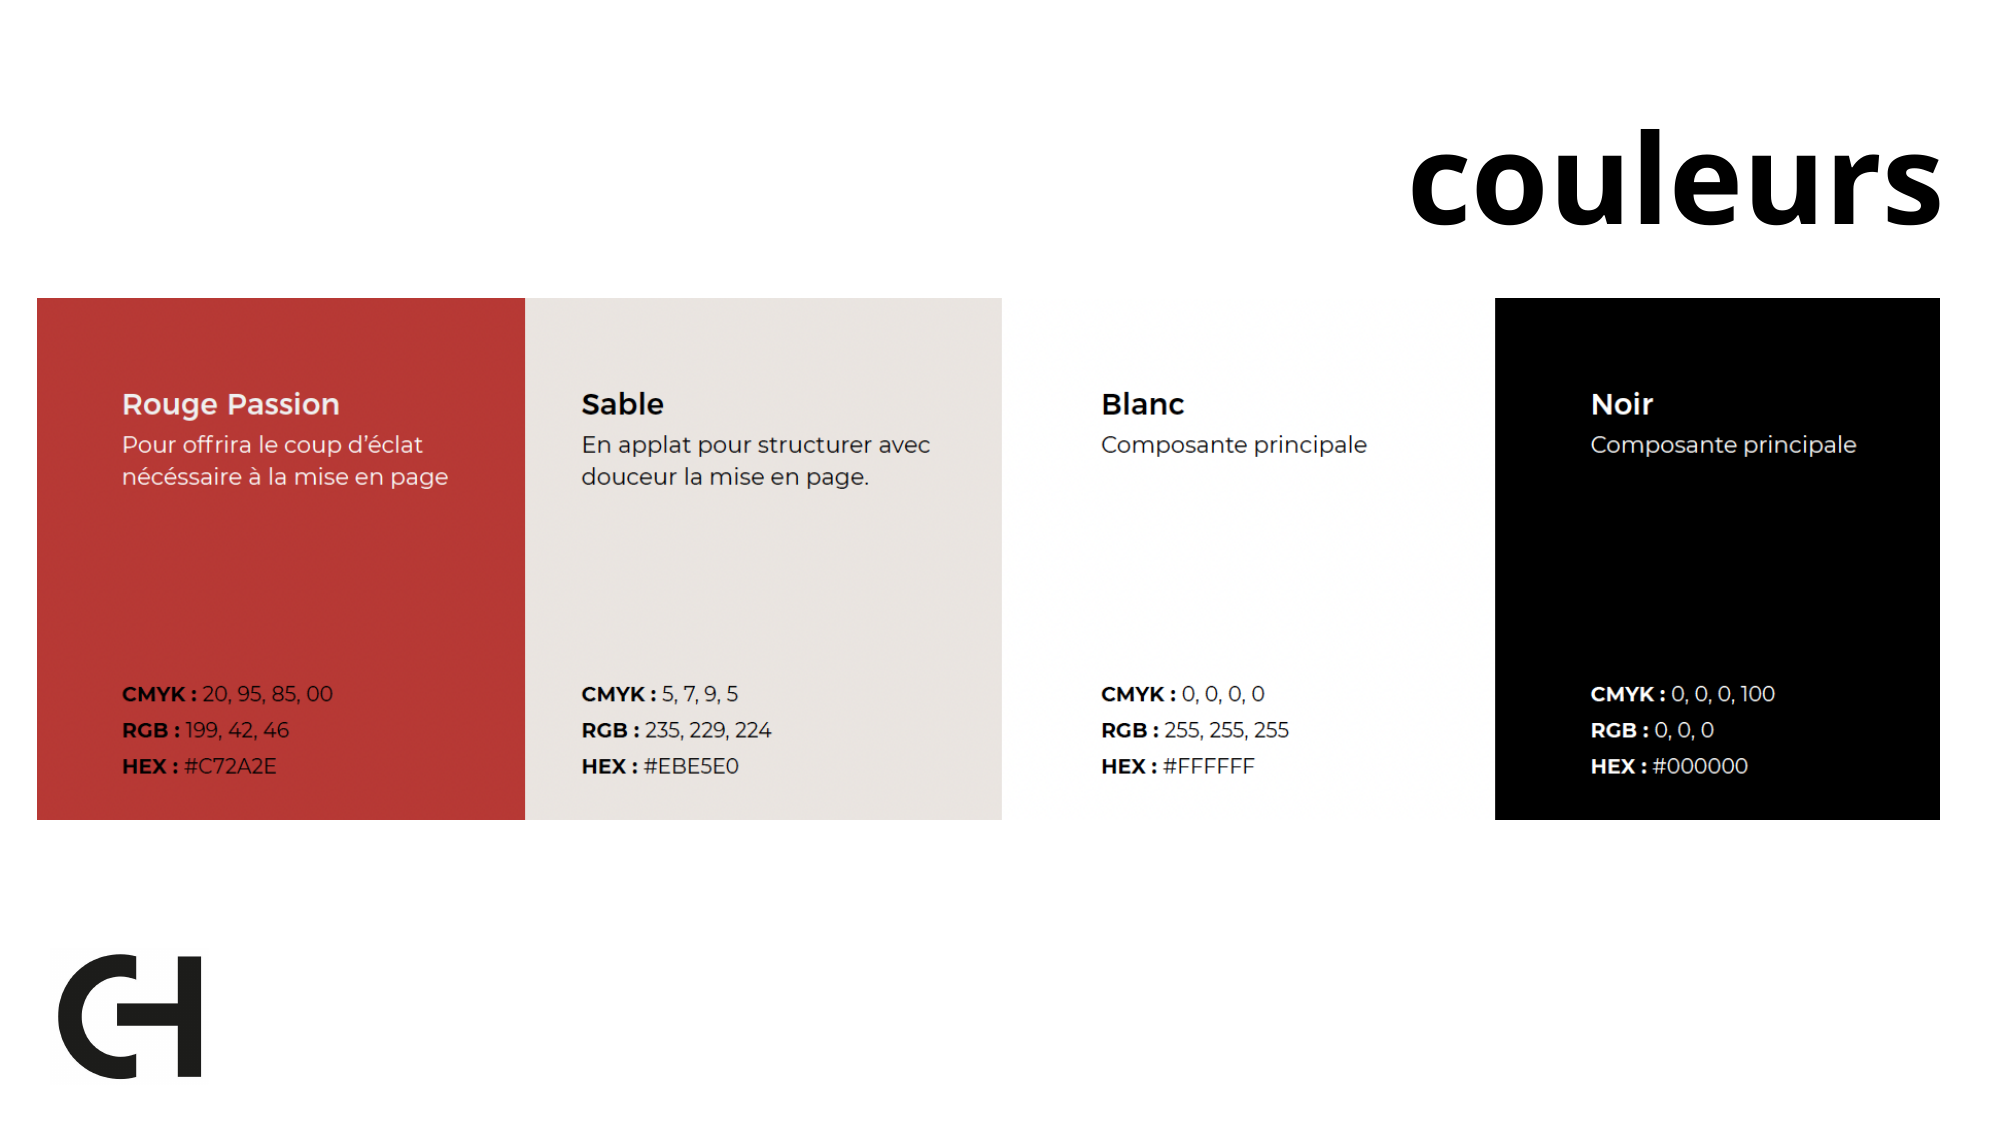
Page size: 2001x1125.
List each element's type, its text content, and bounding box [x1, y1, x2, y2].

picture [37, 298, 1940, 820]
picture [50, 948, 209, 1085]
text_box couleurs [0, 92, 1960, 258]
